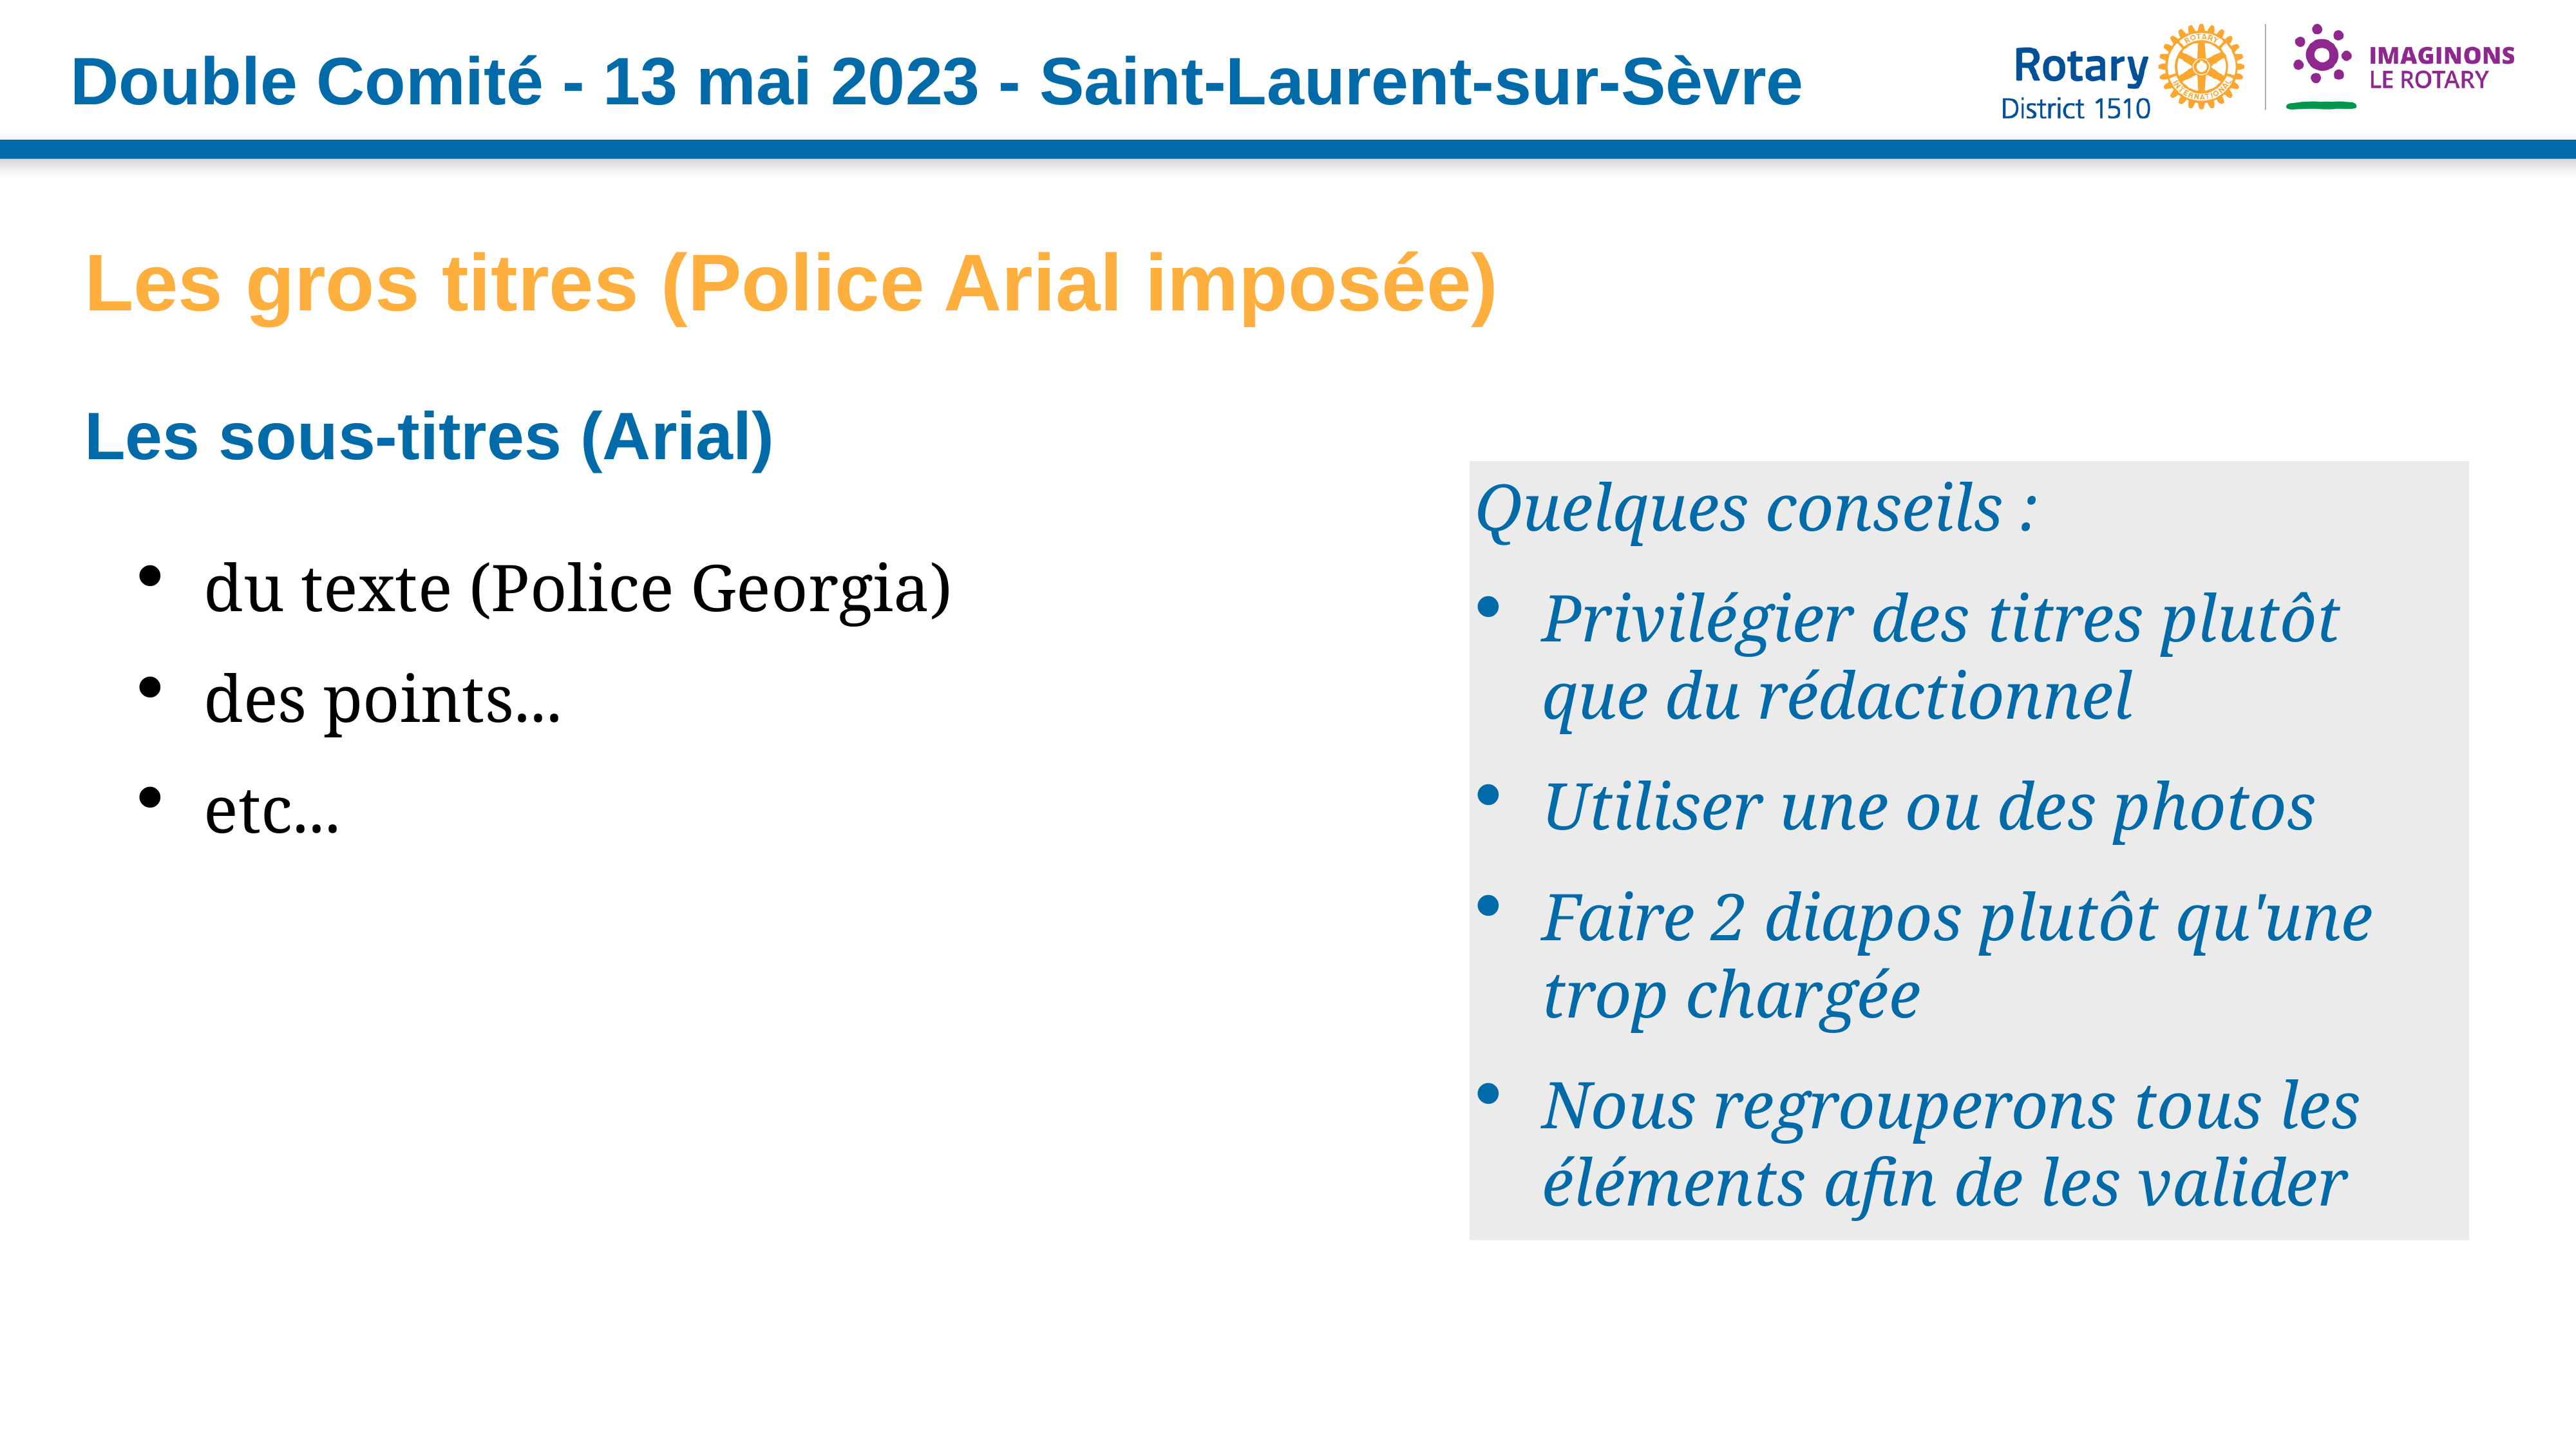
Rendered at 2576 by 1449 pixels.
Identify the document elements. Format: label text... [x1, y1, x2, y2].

text_box Les gros titres (Police Arial imposée) [84, 230, 1792, 327]
text_box [0, 139, 2576, 159]
picture [2003, 24, 2514, 118]
text_box Quelques conseils : Privilégier des titres plutôt que du rédactionnel Utiliser une ou des photos Faire 2 diapos plutôt qu'une trop chargée Nous regrouperons tous les éléments afin de les valider [1470, 461, 2470, 1240]
text_box Double Comité - 13 mai 2023 - Saint-Laurent-sur-Sèvre [70, 37, 1949, 118]
list du texte (Police Georgia) des points... etc... [131, 541, 1132, 1177]
text_box Les sous-titres (Arial) [84, 392, 1792, 473]
